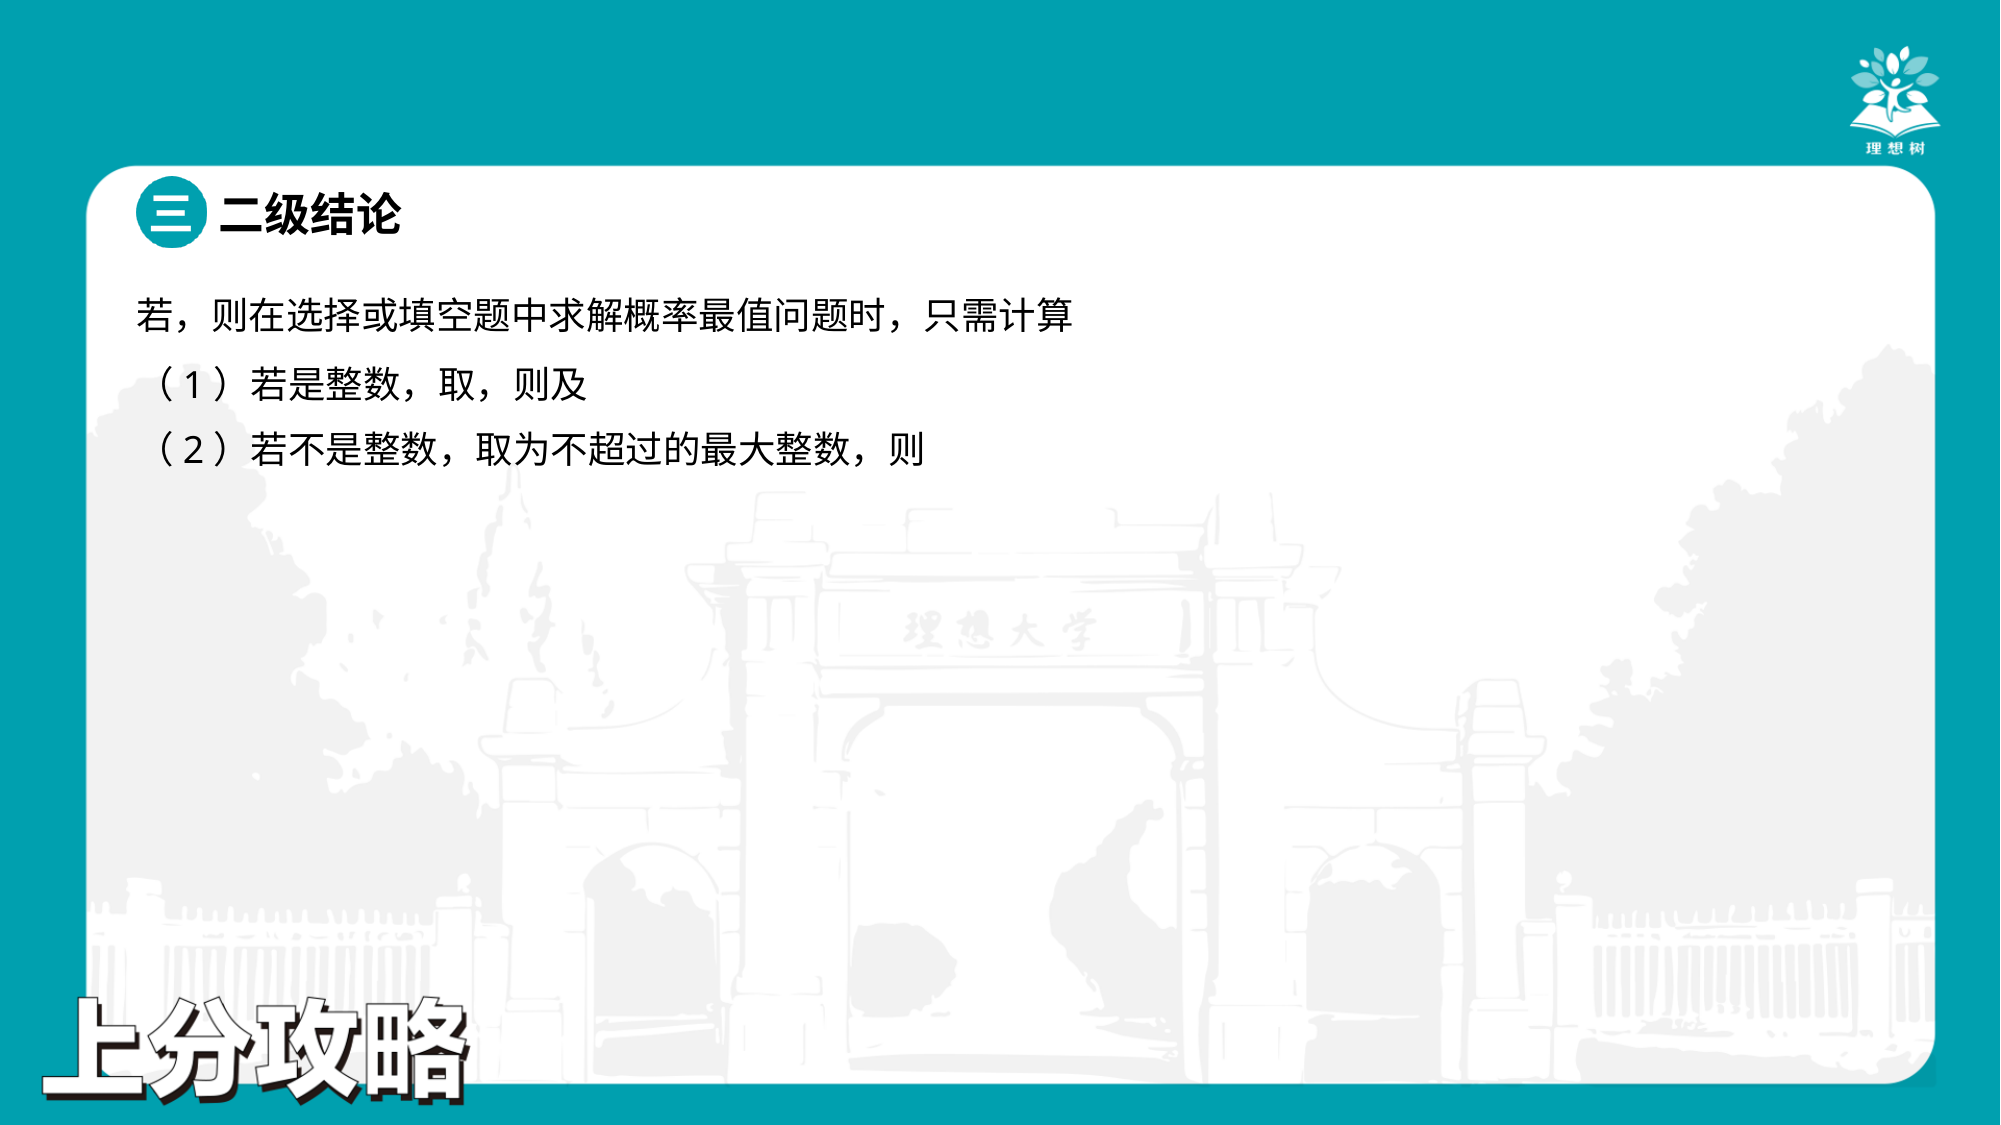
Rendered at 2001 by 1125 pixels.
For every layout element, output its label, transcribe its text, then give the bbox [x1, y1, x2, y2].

picture [0, 0, 2000, 1125]
text_box 二级结论 [218, 176, 1865, 248]
